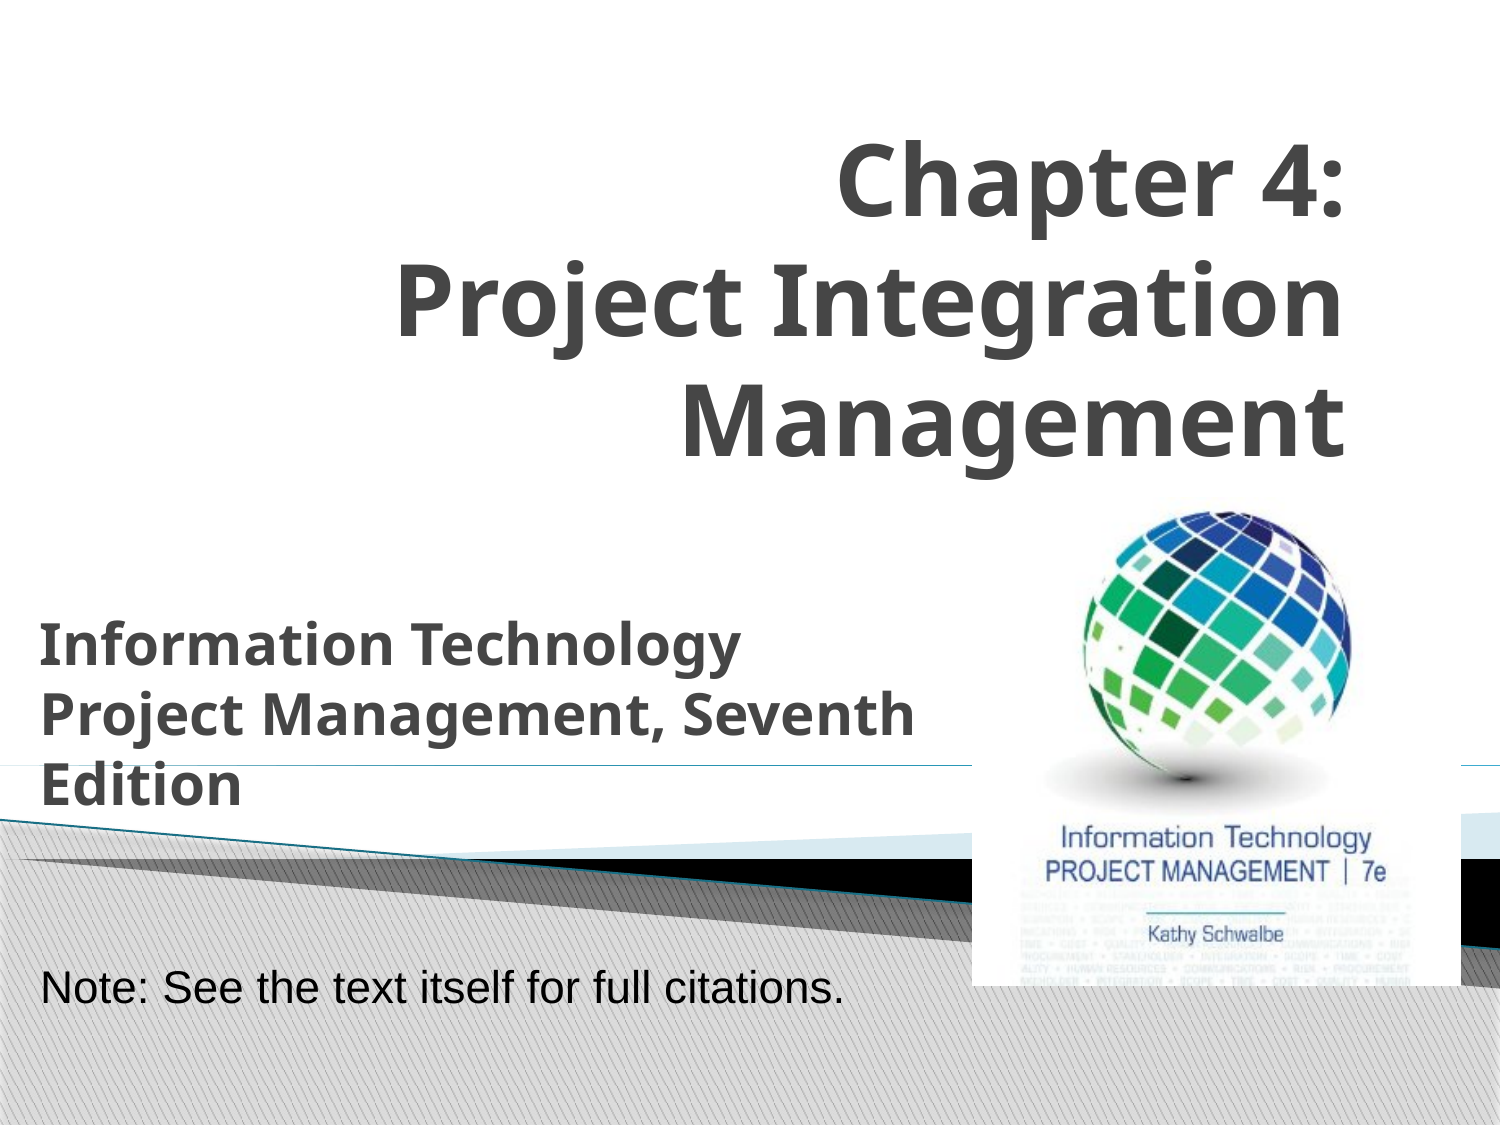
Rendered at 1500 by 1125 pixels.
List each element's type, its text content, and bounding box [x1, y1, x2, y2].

picture [5, 497, 1500, 989]
text_box Note: See the text itself for full citations. [25, 950, 861, 1020]
title Chapter 4: Project Integration Management [87, 262, 1363, 484]
text_box Information Technology Project Management, Seventh Edition [24, 599, 966, 822]
